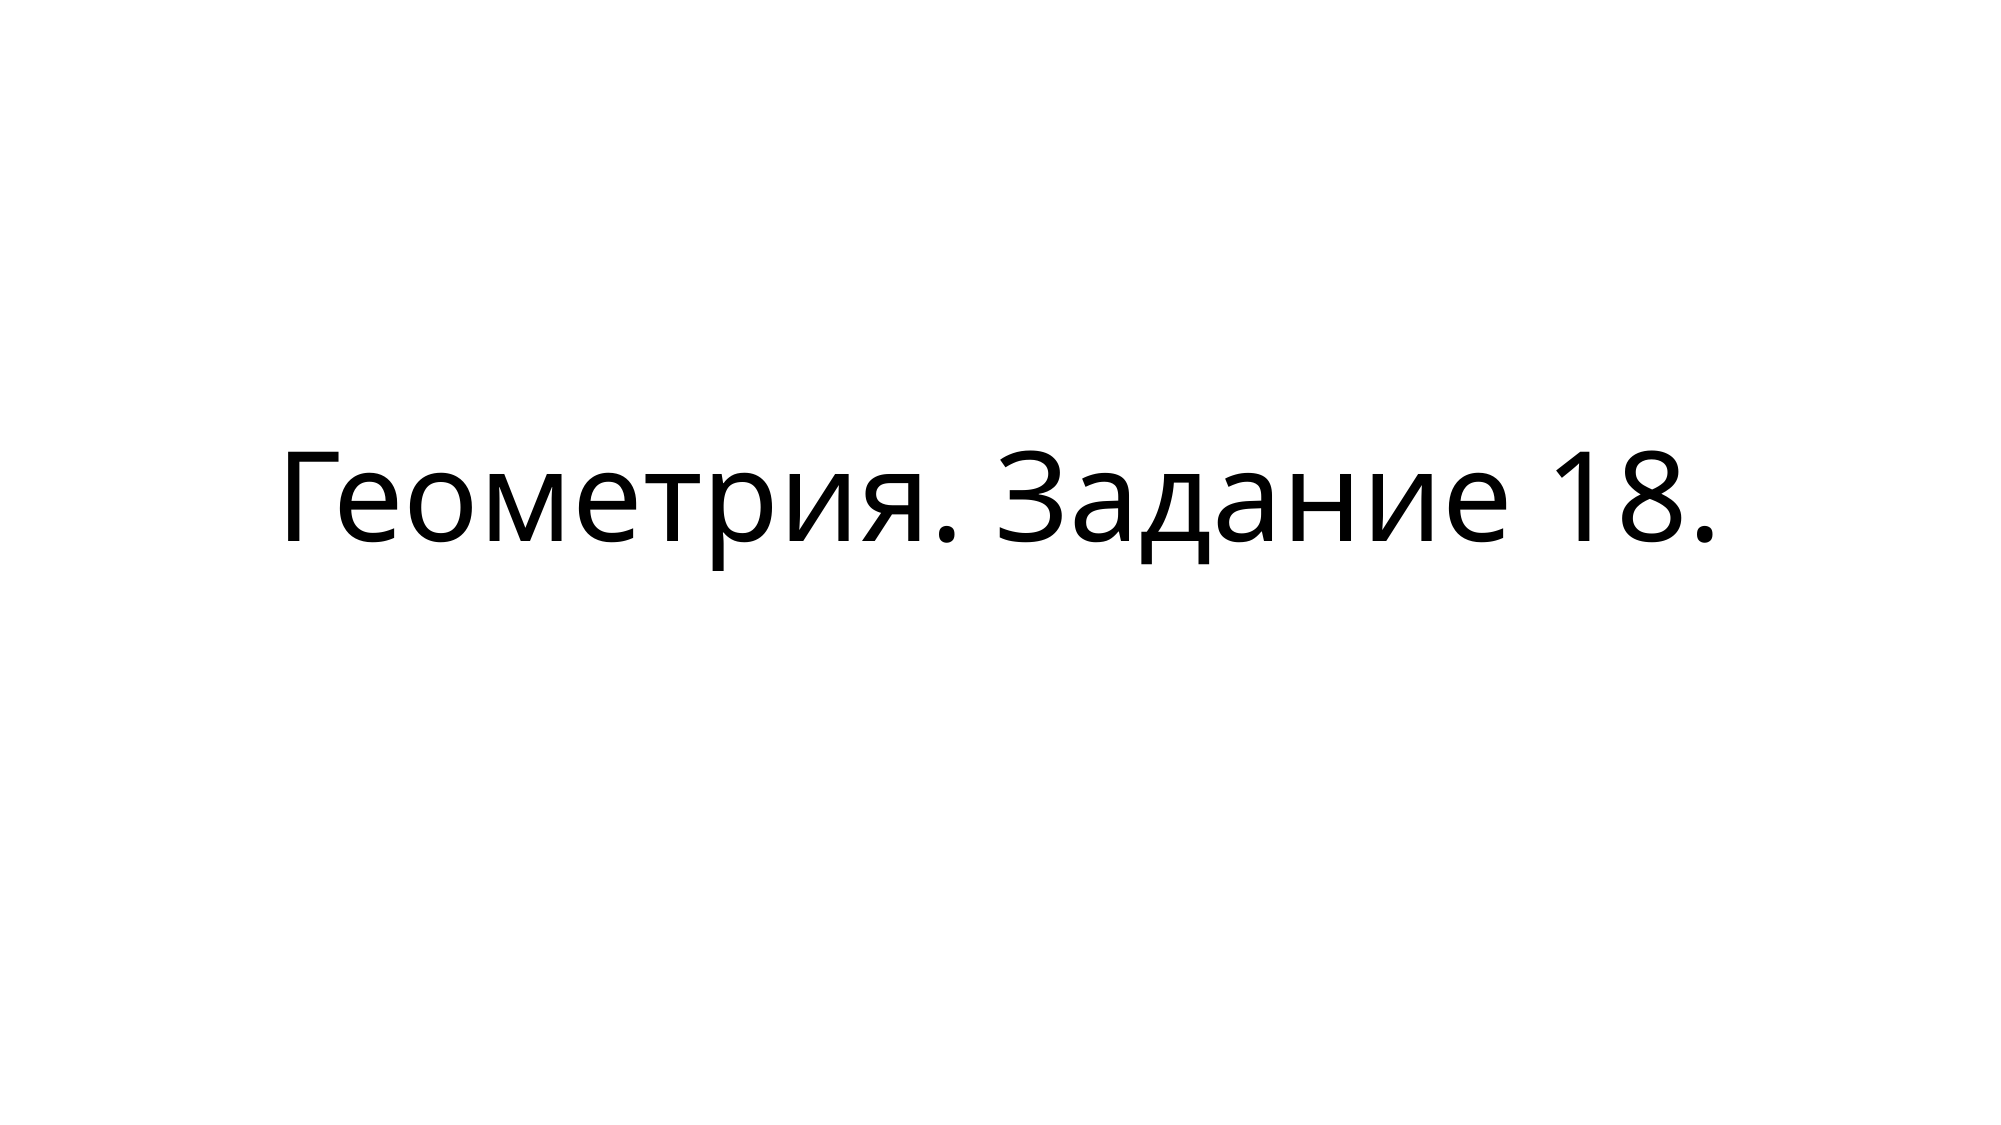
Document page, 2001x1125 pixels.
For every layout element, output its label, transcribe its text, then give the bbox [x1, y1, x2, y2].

title Геометрия. Задание 18. [249, 184, 1750, 576]
